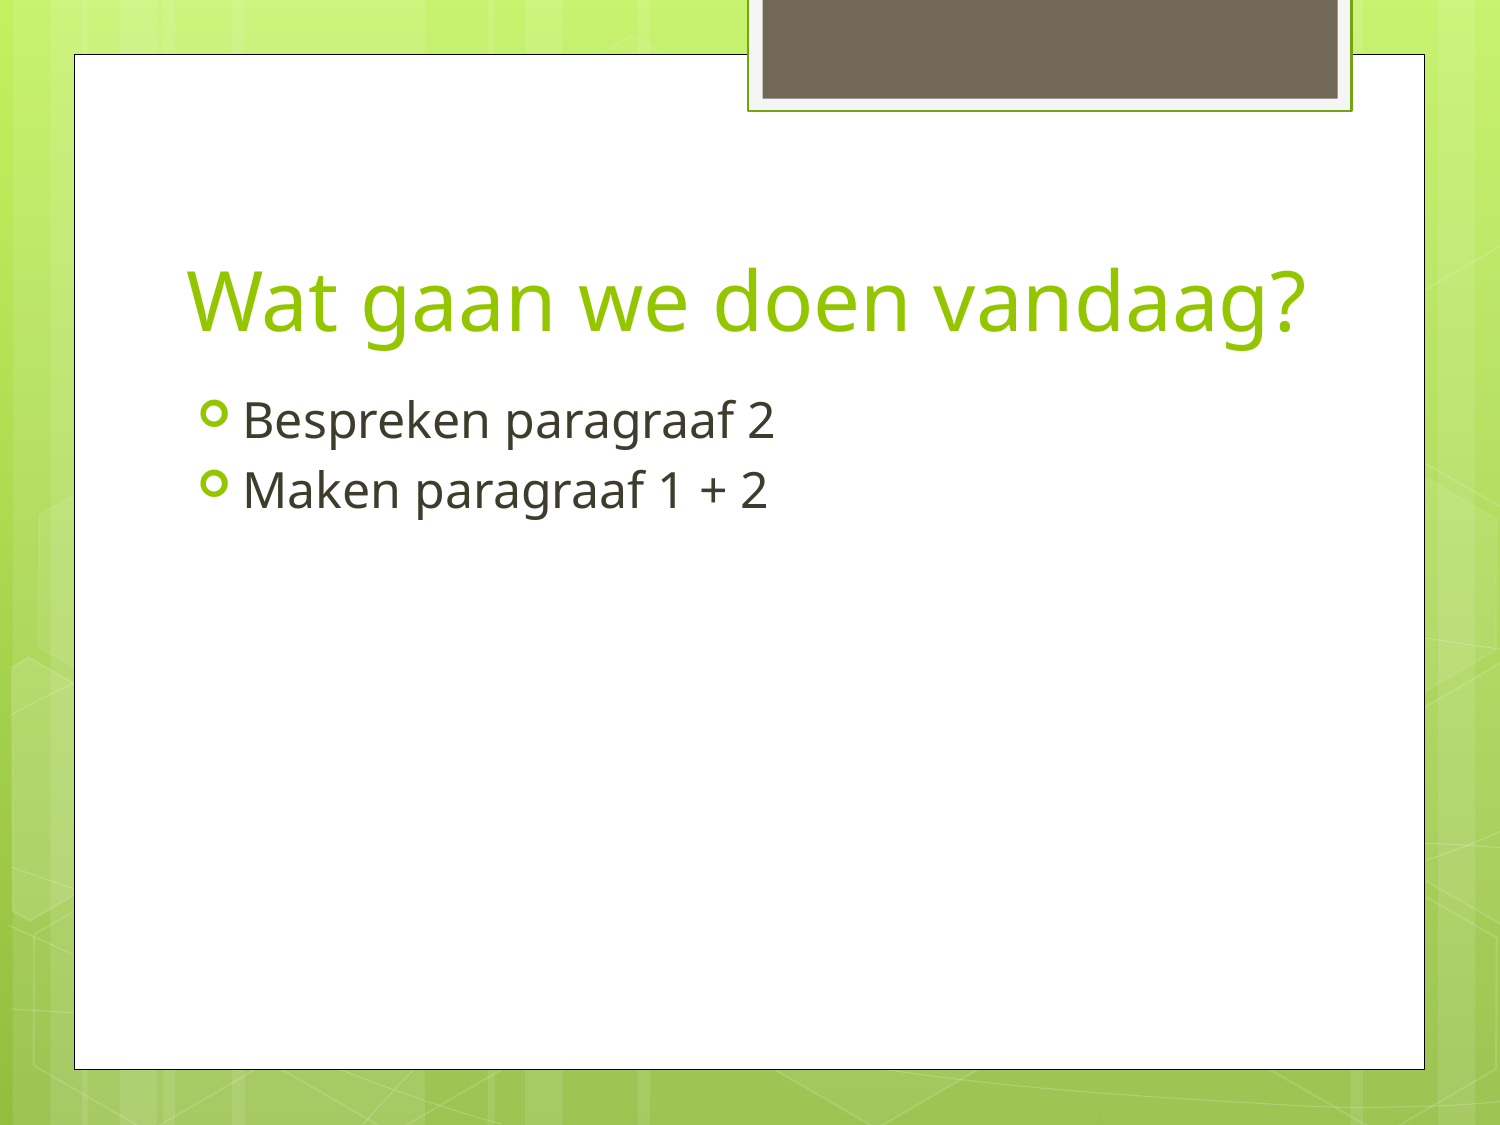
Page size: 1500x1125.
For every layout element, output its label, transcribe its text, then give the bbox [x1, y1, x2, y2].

list Bespreken paragraaf 2 Maken paragraaf 1 + 2 [171, 381, 1283, 957]
title Wat gaan we doen vandaag? [171, 168, 1324, 357]
